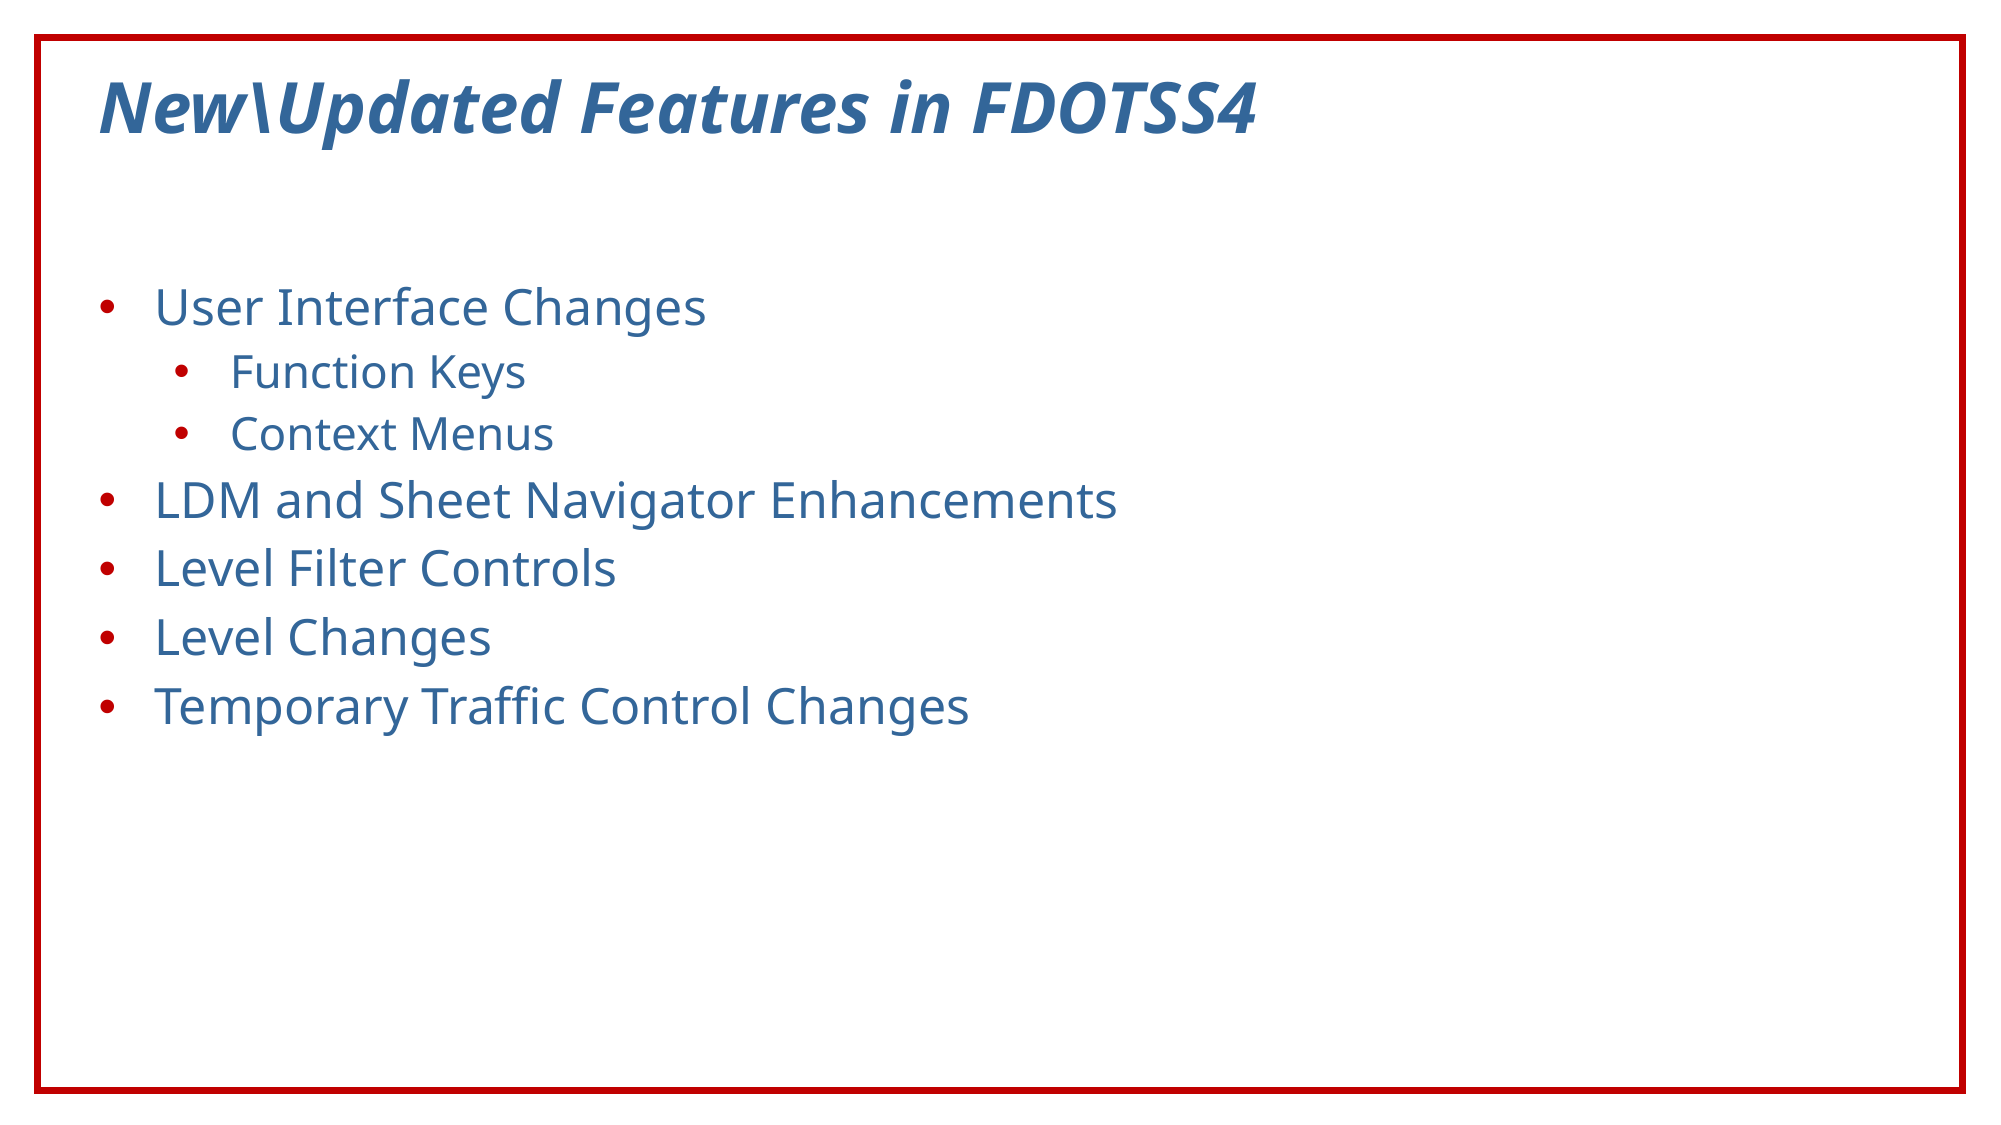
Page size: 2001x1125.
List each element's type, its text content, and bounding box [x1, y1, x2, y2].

list User Interface Changes Function Keys Context Menus LDM and Sheet Navigator Enhancements Level Filter Controls Level Changes Temporary Traffic Control Changes [83, 199, 1903, 1032]
title New\Updated Features in FDOTSS4 [83, 68, 1903, 169]
